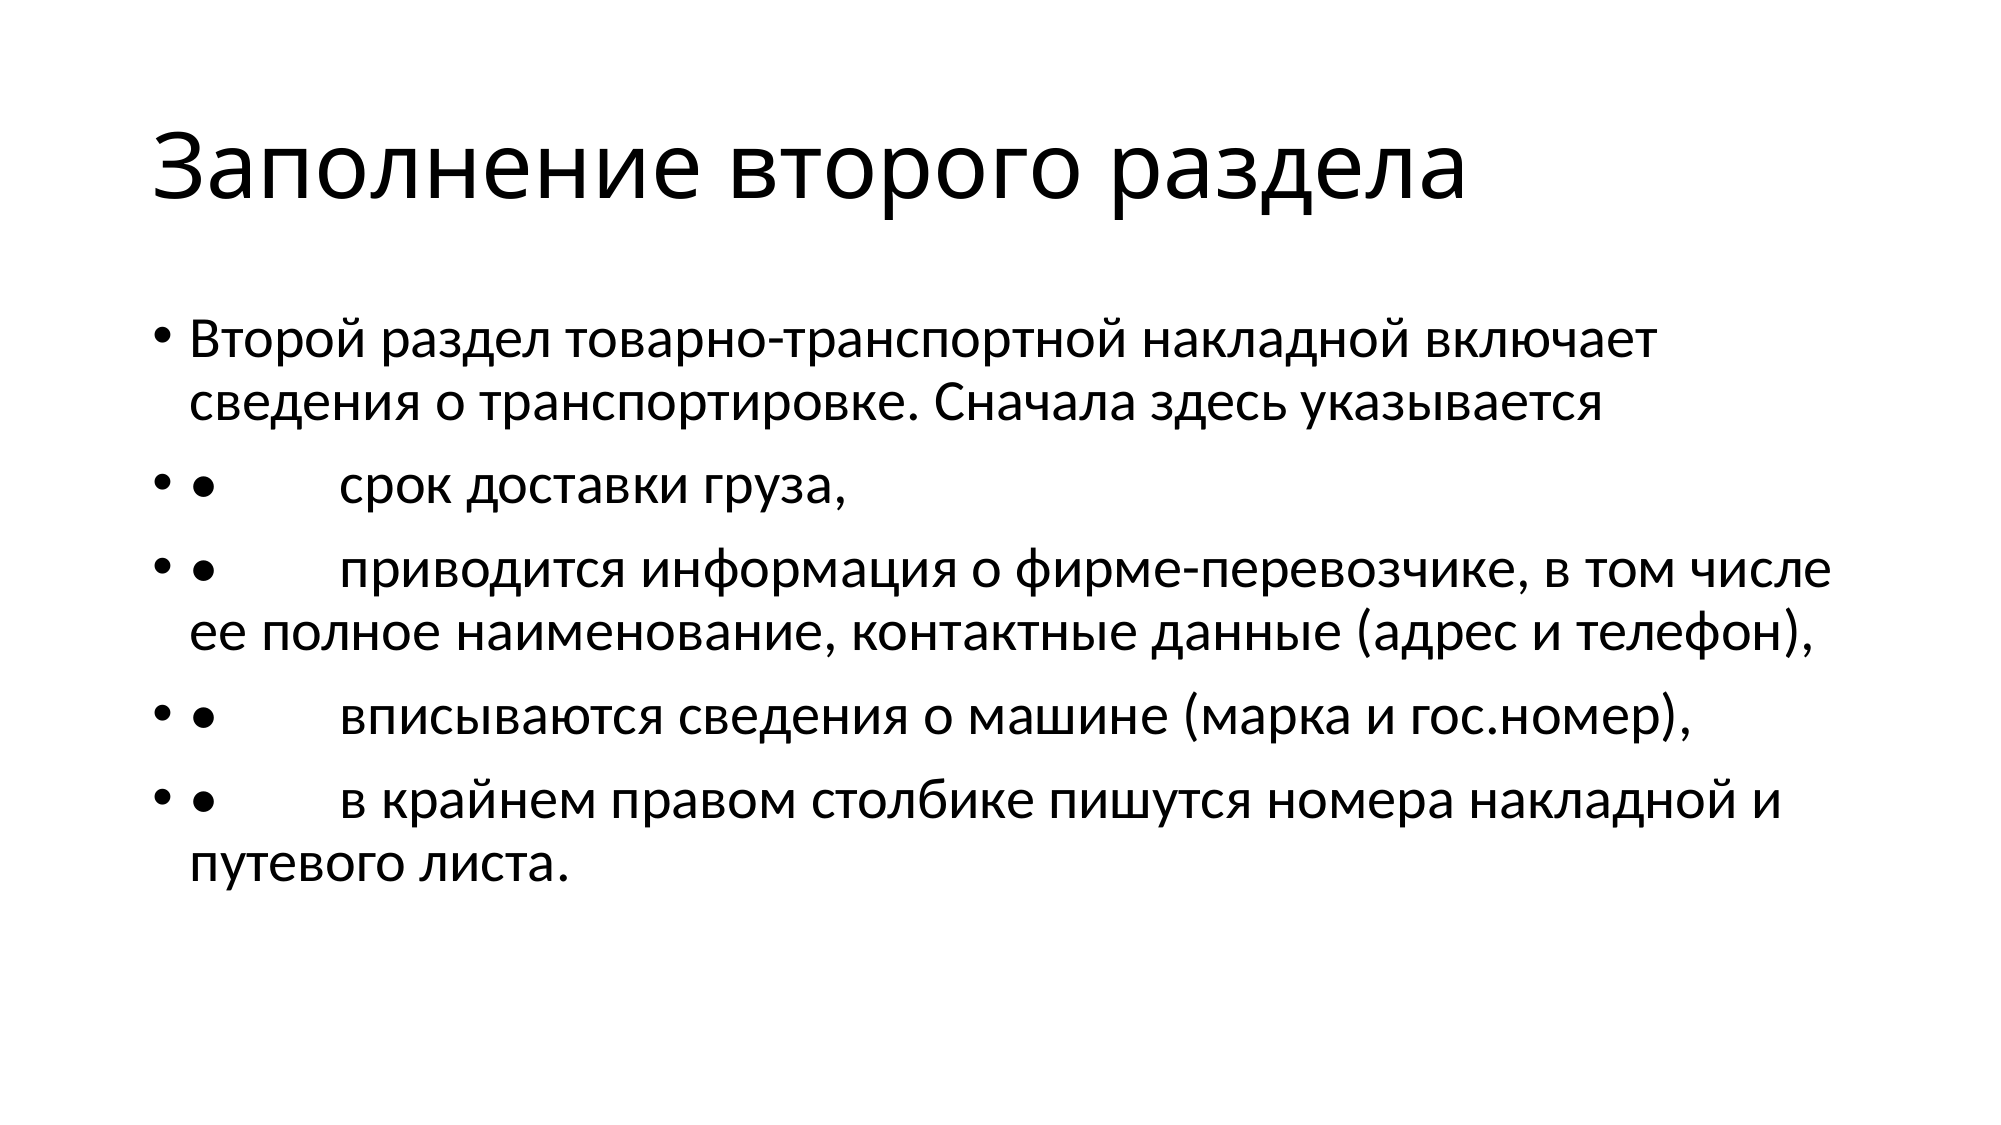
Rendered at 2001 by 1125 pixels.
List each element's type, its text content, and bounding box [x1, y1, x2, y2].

title Заполнение второго раздела [137, 59, 1863, 278]
list Второй раздел товарно-транспортной накладной включает сведения о транспортировке. Сначала здесь указывается • срок доставки груза, • приводится информация о фирме-перевозчике, в том числе ее полное наименование, контактные данные (адрес и телефон), • вписываются сведения о машине (марка и гос.номер), • в крайнем правом столбике пишутся номера накладной и путевого листа. [137, 299, 1863, 1014]
